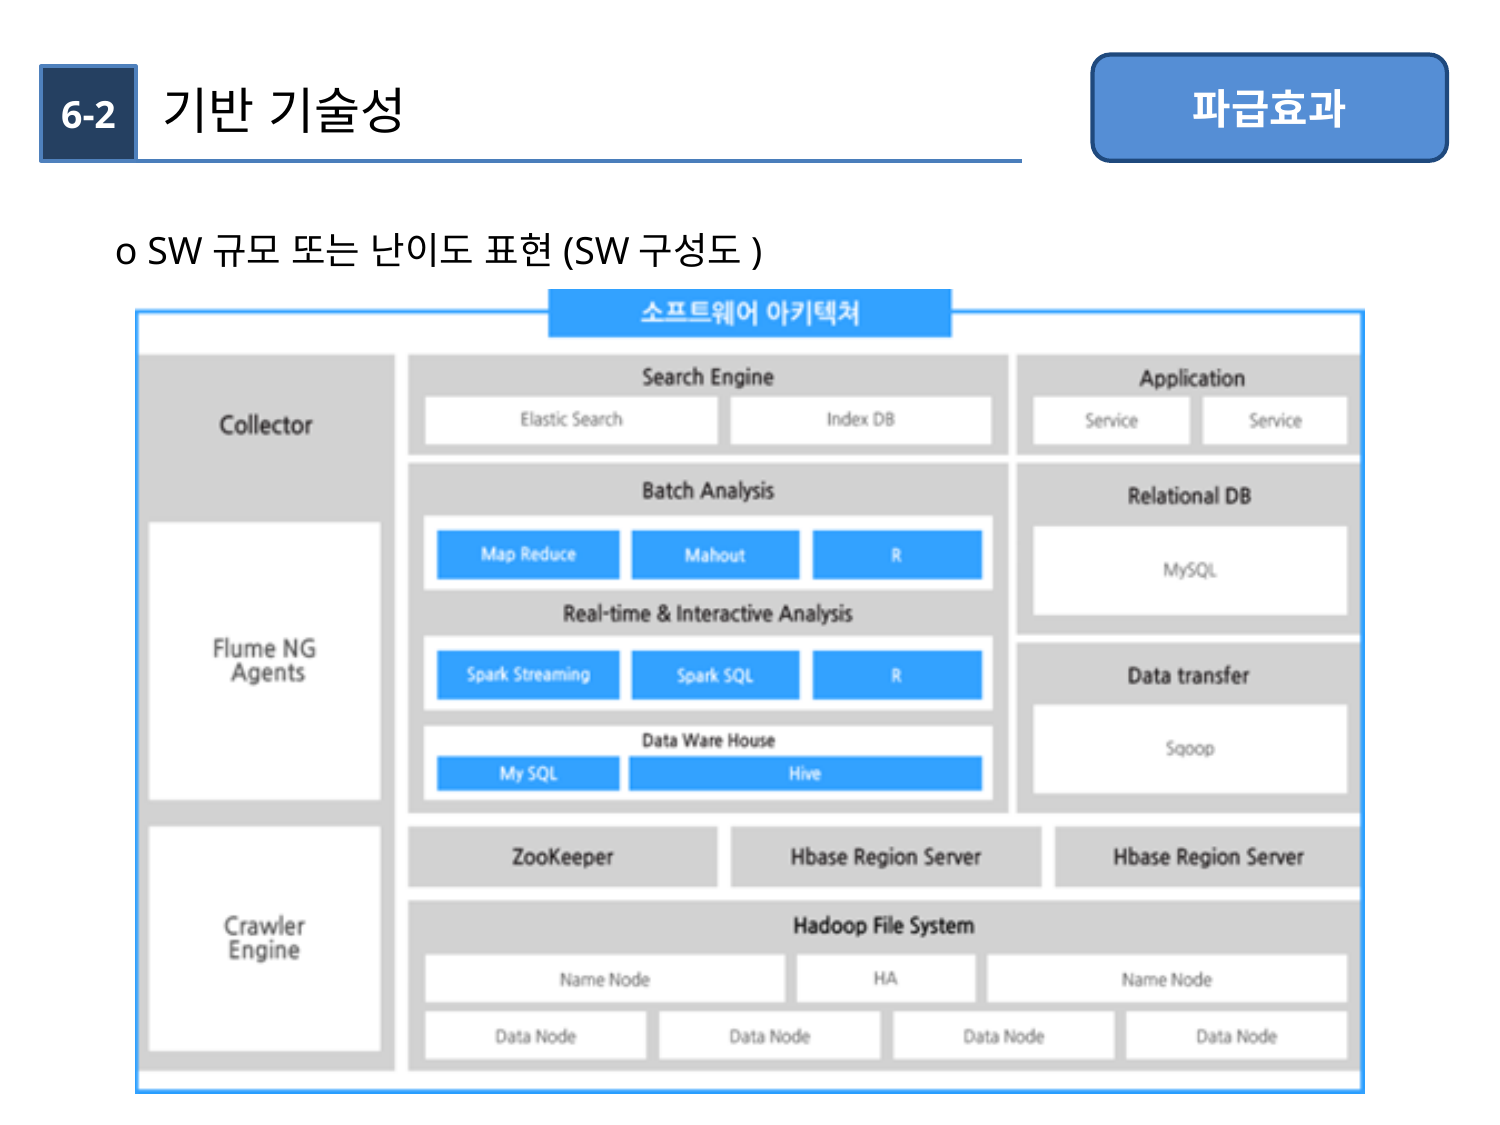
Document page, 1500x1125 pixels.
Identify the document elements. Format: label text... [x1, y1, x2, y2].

picture [135, 289, 1365, 1095]
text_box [40, 66, 1022, 162]
text_box 파급효과 [1090, 52, 1450, 163]
text_box o SW규모 또는 난이도 표현(SW구성도) [100, 219, 869, 280]
